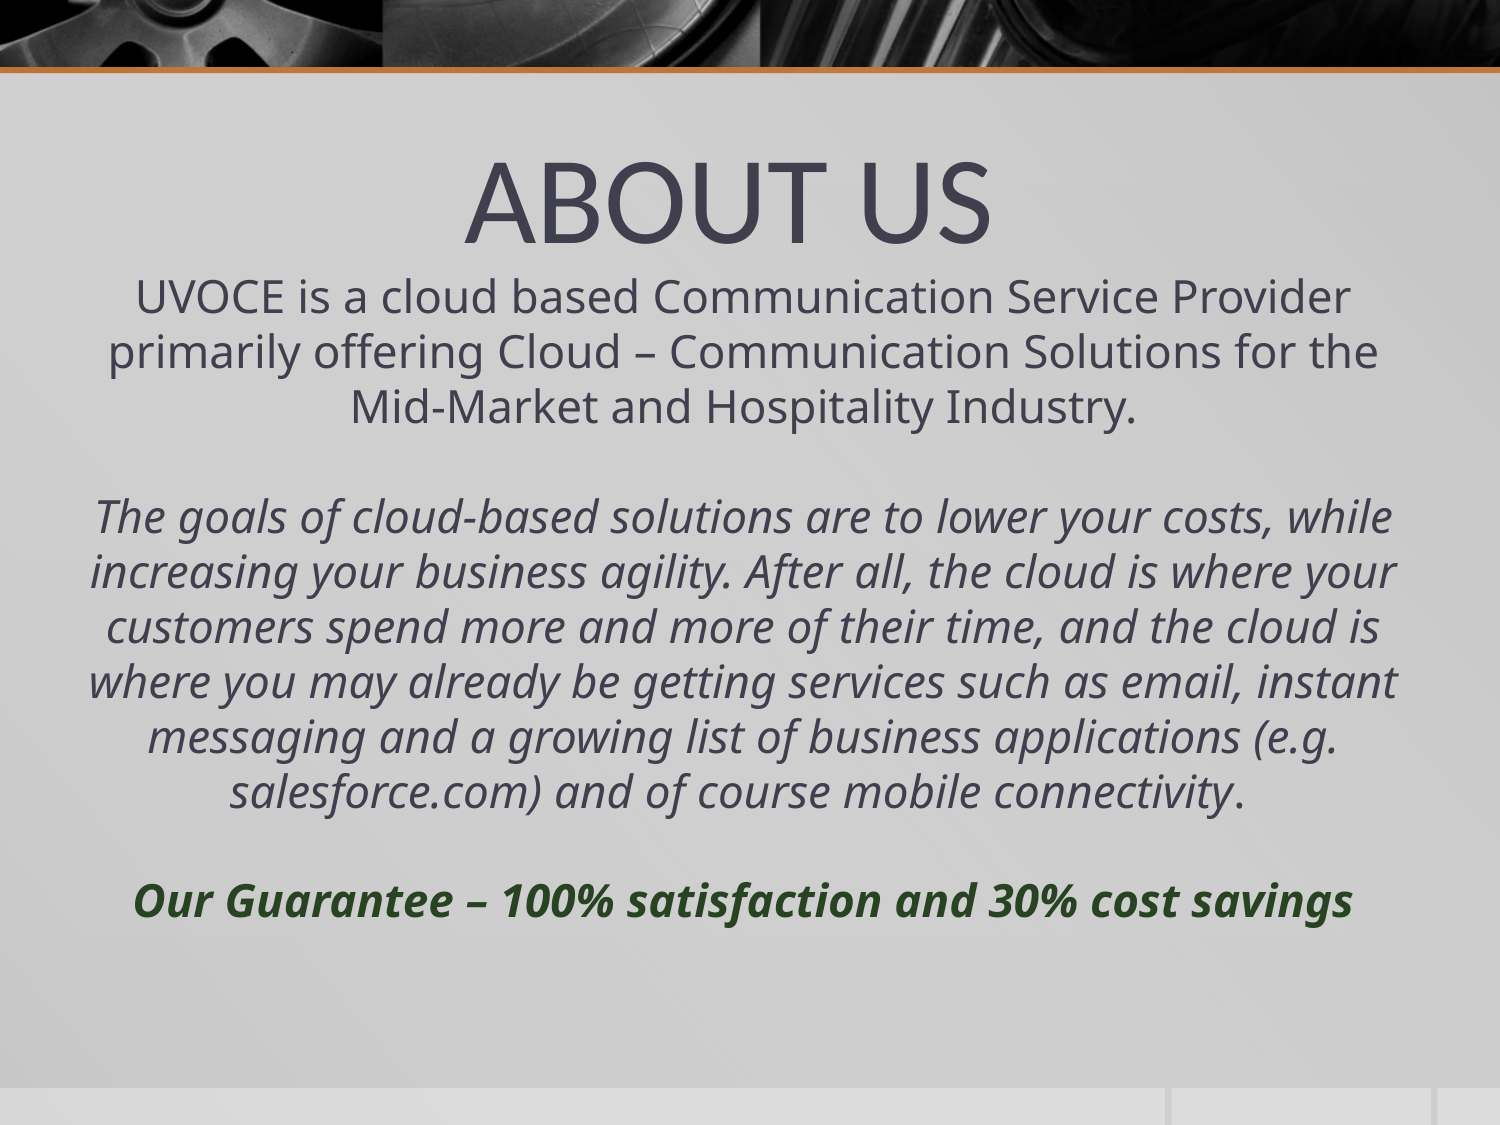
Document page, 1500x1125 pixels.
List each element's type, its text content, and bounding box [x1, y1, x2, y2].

picture [0, 0, 1500, 67]
title ABOUT US UVOCE is a cloud based Communication Service Provider primarily offering Cloud – Communication Solutions for the Mid-Market and Hospitality Industry. The goals of cloud-based solutions are to lower your costs, while increasing your business agility. After all, the cloud is where your customers spend more and more of their time, and the cloud is where you may already be getting services such as email, instant messaging and a growing list of business applications (e.g. salesforce.com) and of course mobile connectivity. Our Guarantee – 100% satisfaction and 30% cost savings [62, 45, 1425, 1050]
